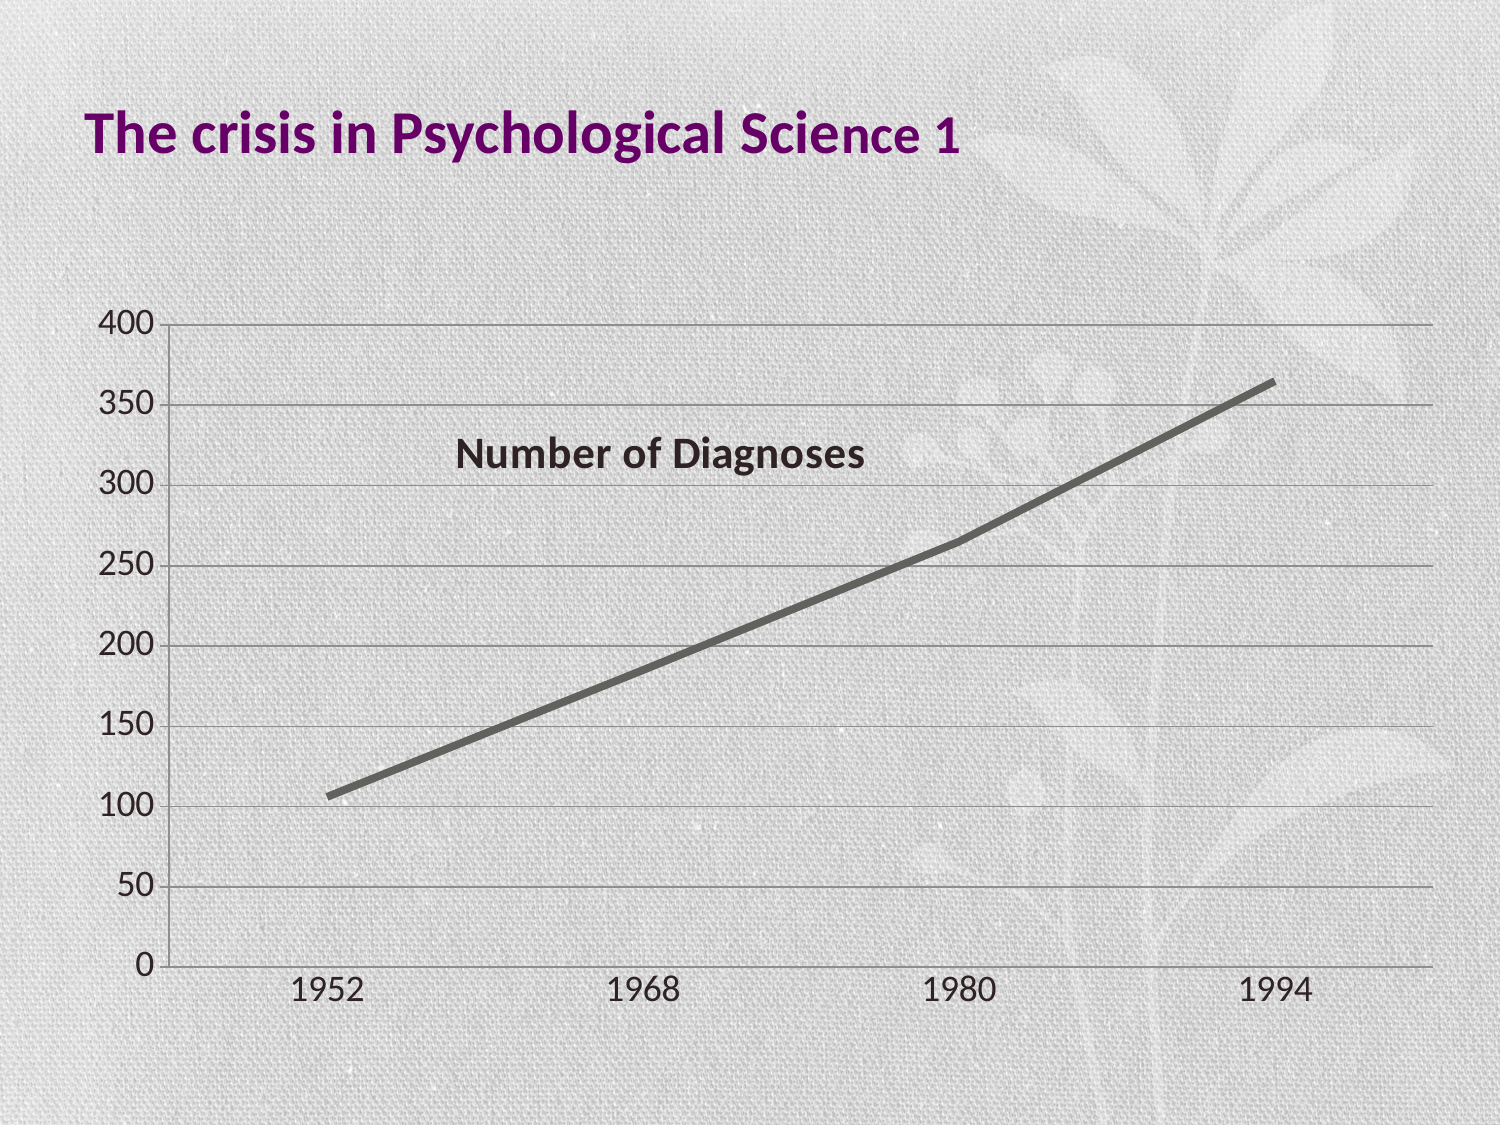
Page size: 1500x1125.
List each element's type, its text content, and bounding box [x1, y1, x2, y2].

title The crisis in Psychological Science 1 [70, 85, 1429, 174]
chart [69, 192, 1461, 1028]
